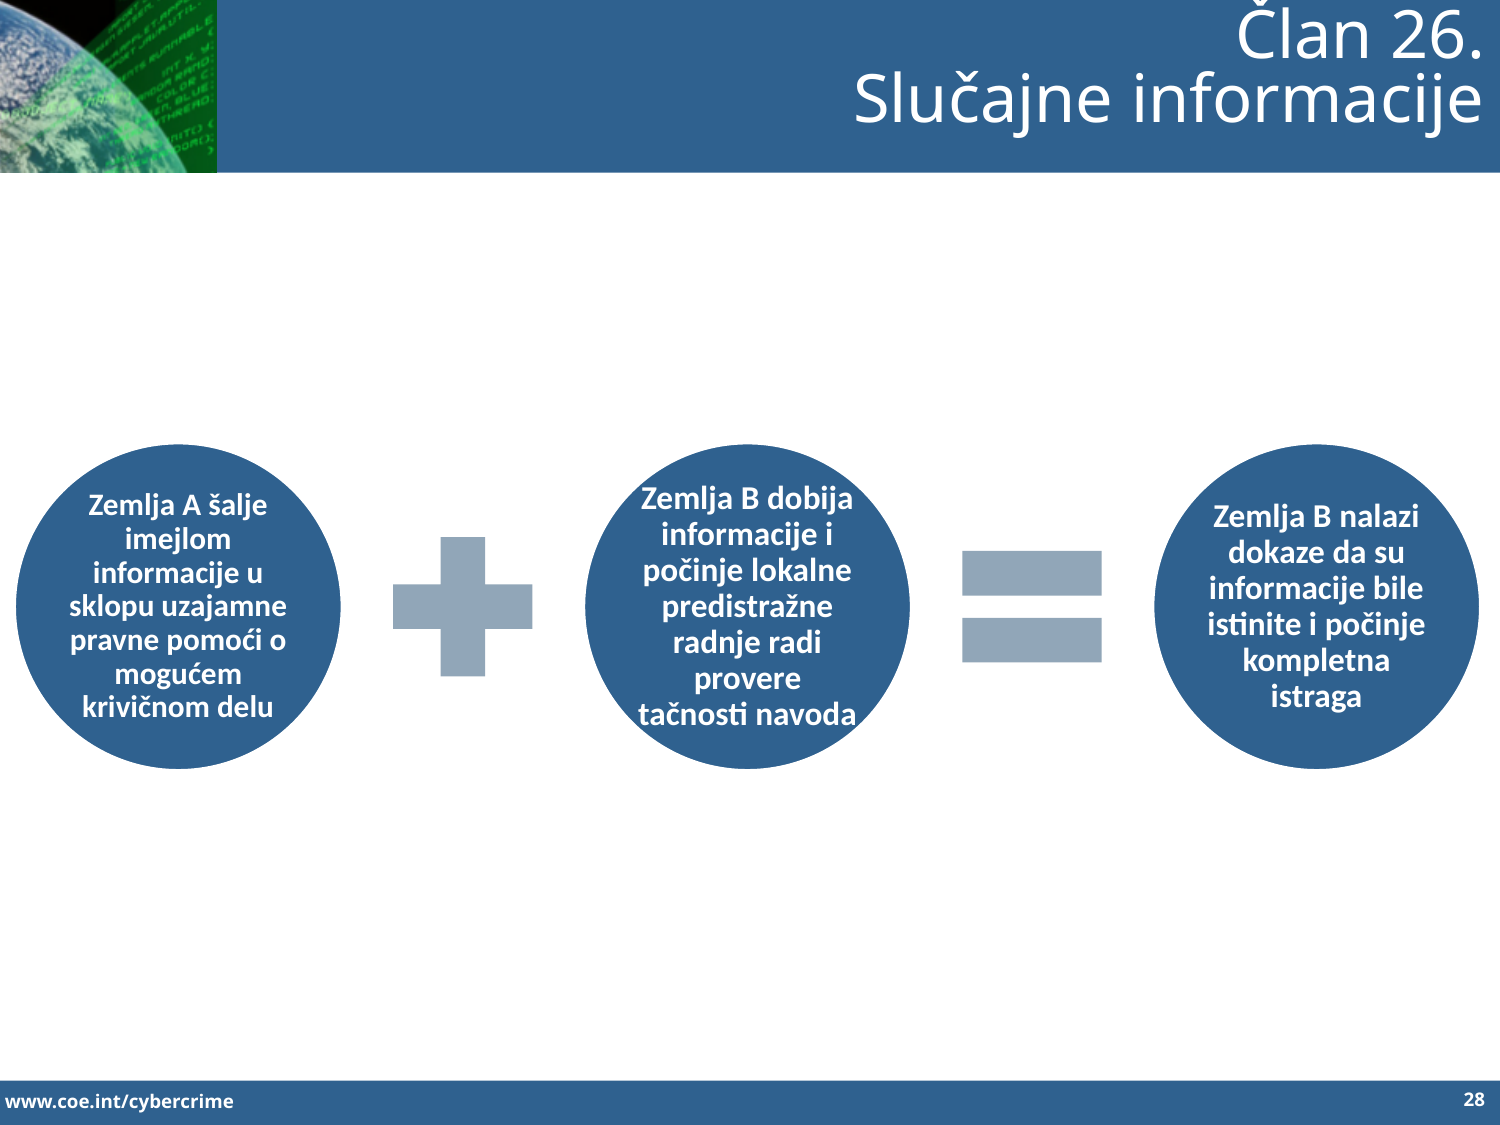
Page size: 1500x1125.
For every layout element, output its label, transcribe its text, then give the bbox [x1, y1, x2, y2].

text_box Član 26. Slučajne informacije [410, 0, 1500, 148]
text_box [14, 173, 1480, 1048]
slide_number 28 [1149, 1079, 1500, 1125]
picture [0, 1, 217, 173]
